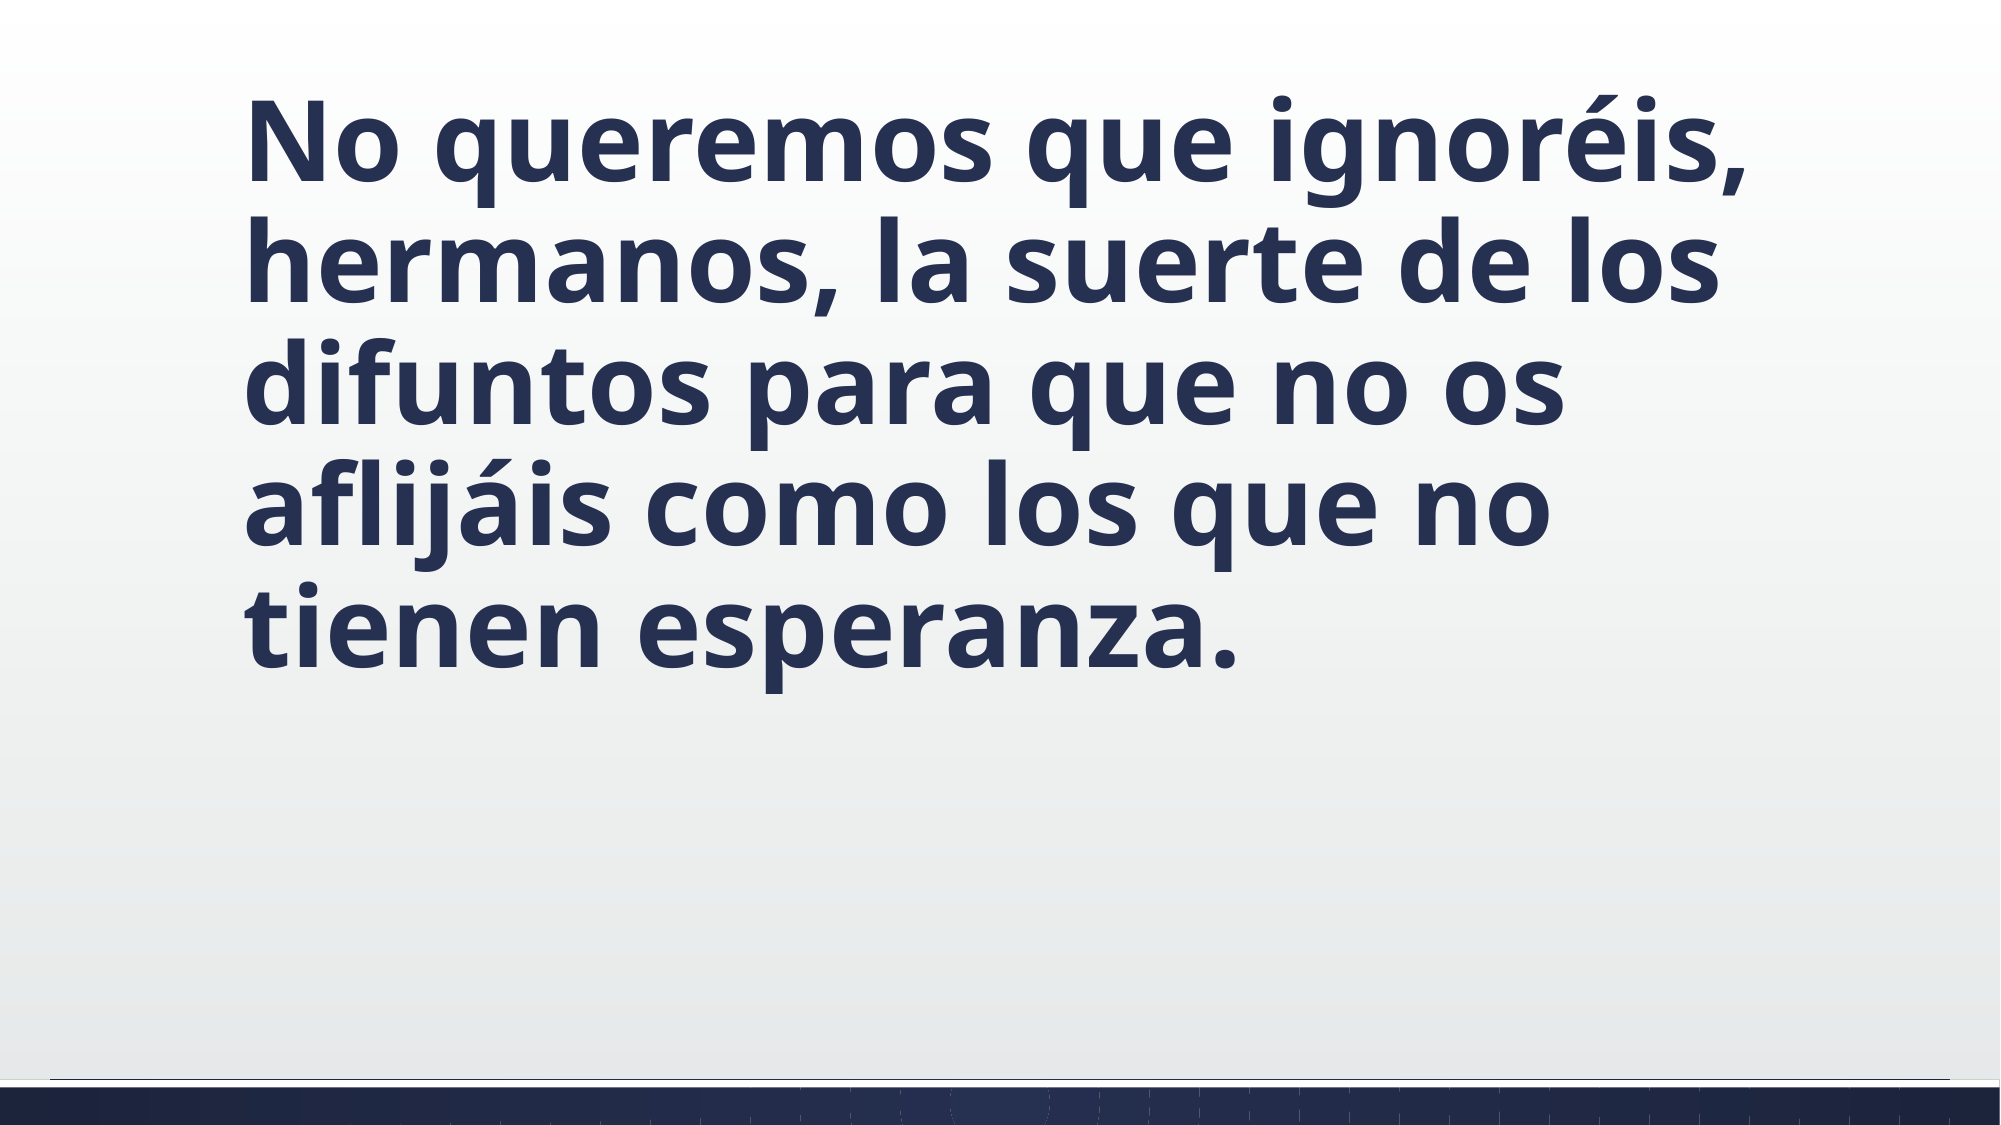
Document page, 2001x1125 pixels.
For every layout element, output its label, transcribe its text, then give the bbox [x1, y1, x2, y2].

list No queremos que ignoréis, hermanos, la suerte de los difuntos para que no os aflijáis como los que no tienen esperanza. [219, 76, 1780, 990]
